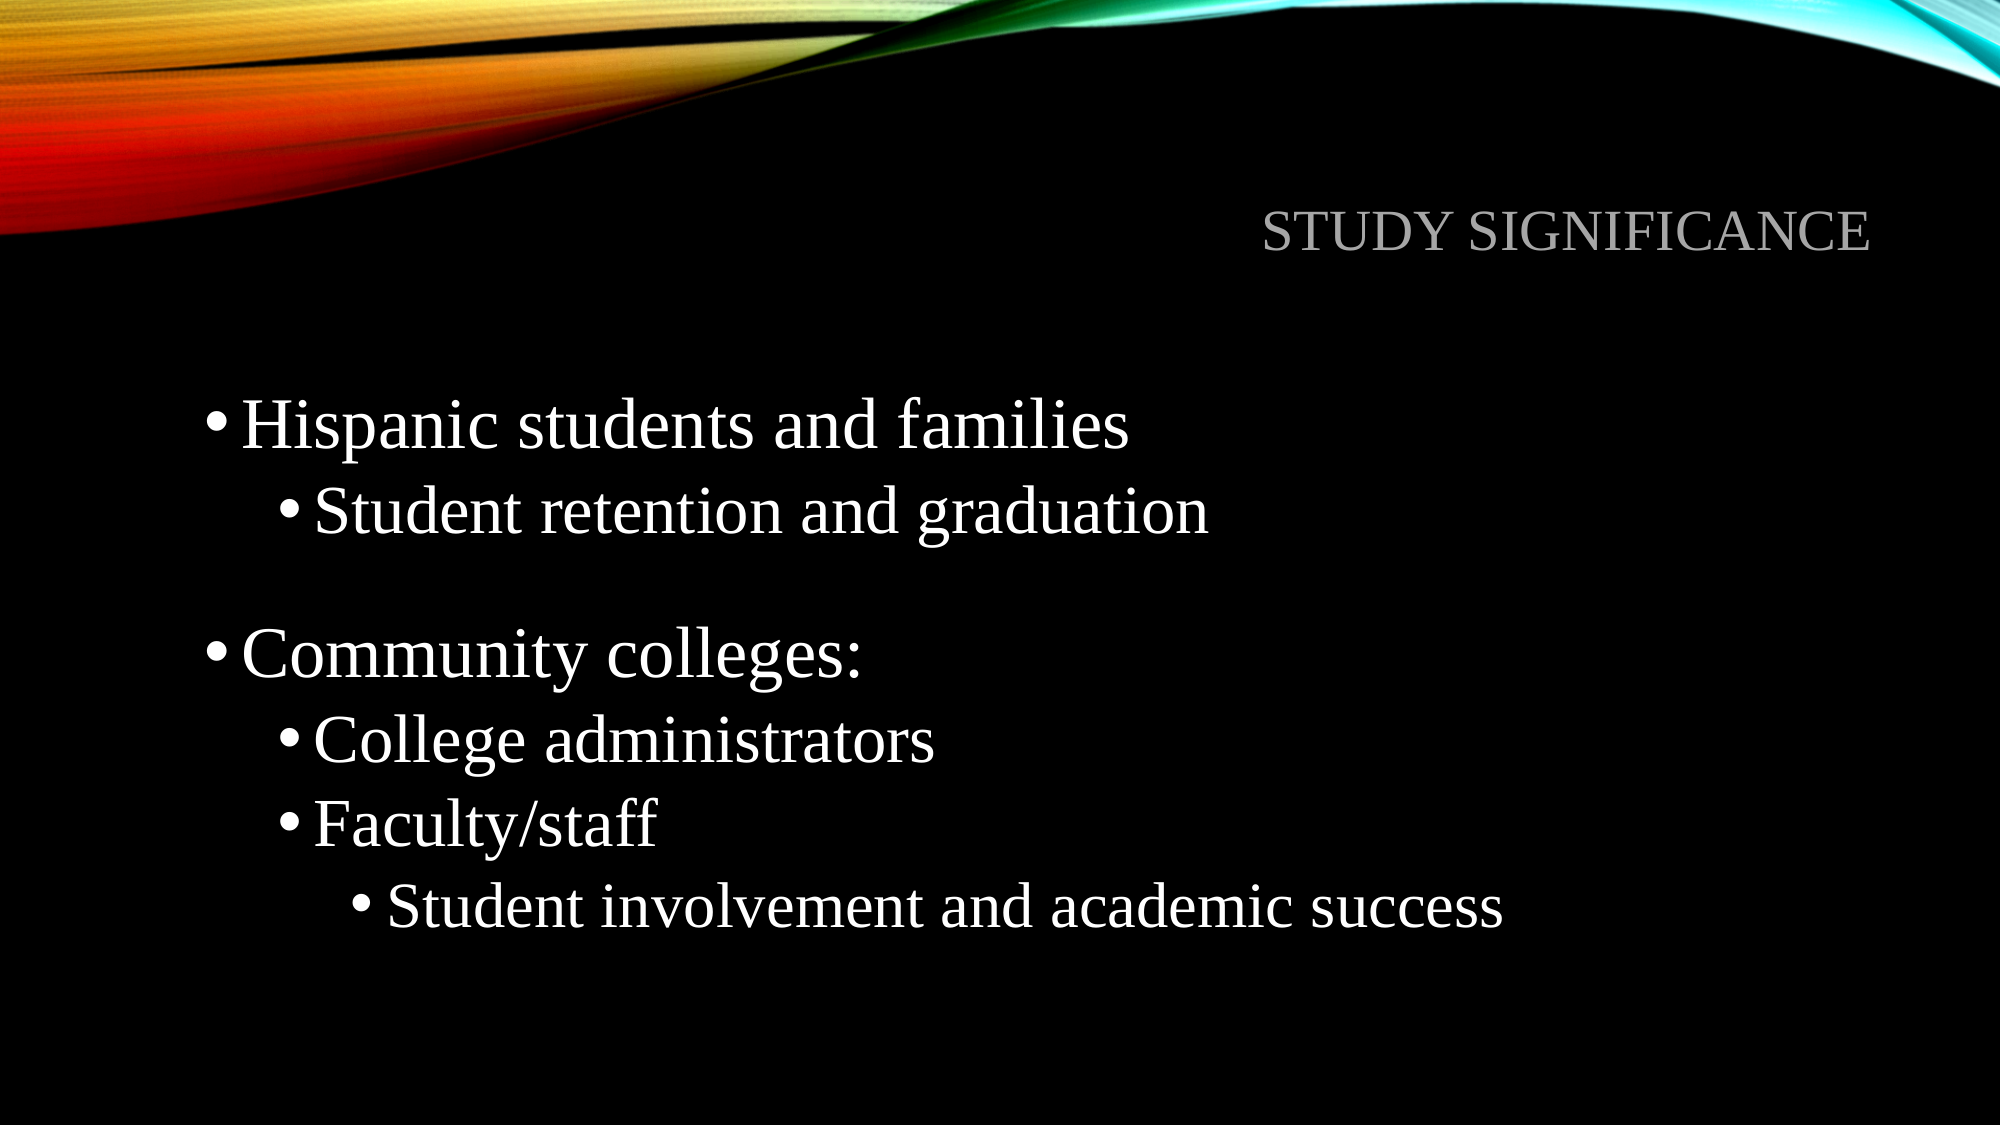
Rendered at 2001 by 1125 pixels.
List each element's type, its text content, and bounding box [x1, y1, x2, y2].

list Hispanic students and families Student retention and graduation Community colleges: College administrators Faculty/staff Student involvement and academic success [189, 378, 1888, 953]
title Study significance [474, 125, 1888, 338]
picture [0, 0, 2000, 237]
